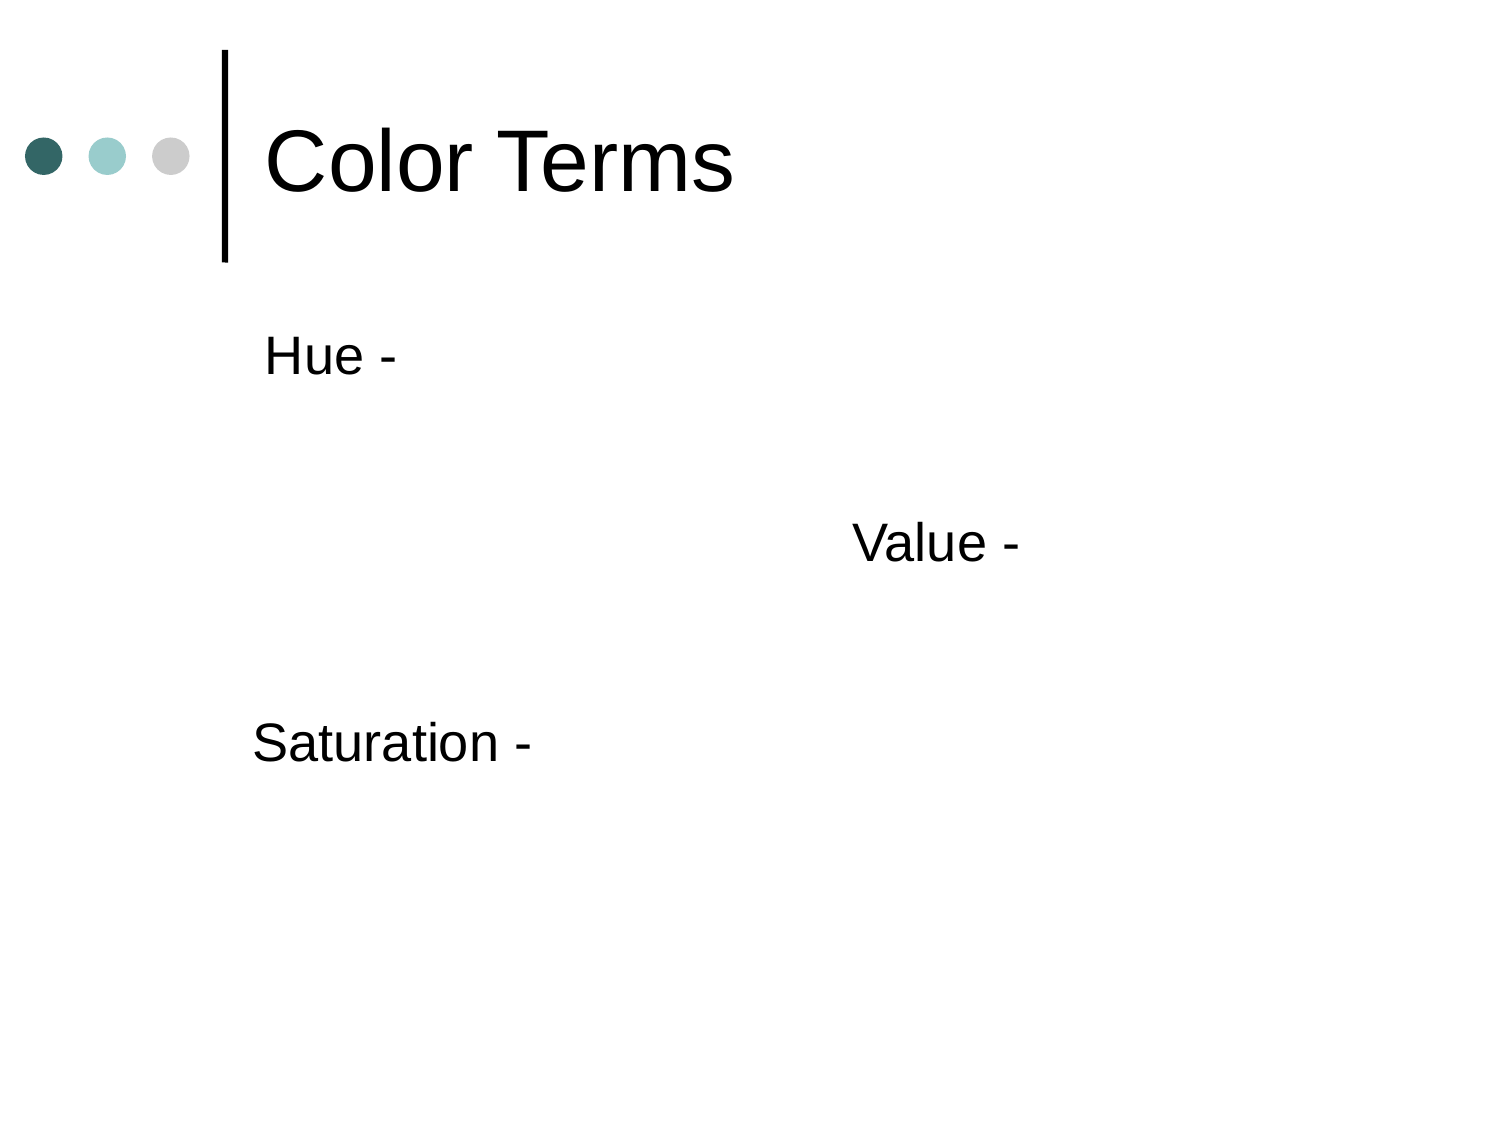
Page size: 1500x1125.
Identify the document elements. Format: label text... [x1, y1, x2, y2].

list Hue - [249, 312, 813, 626]
title Color Terms [249, 30, 1401, 282]
list Value - [837, 499, 1401, 963]
text_box Saturation - [237, 699, 800, 1013]
